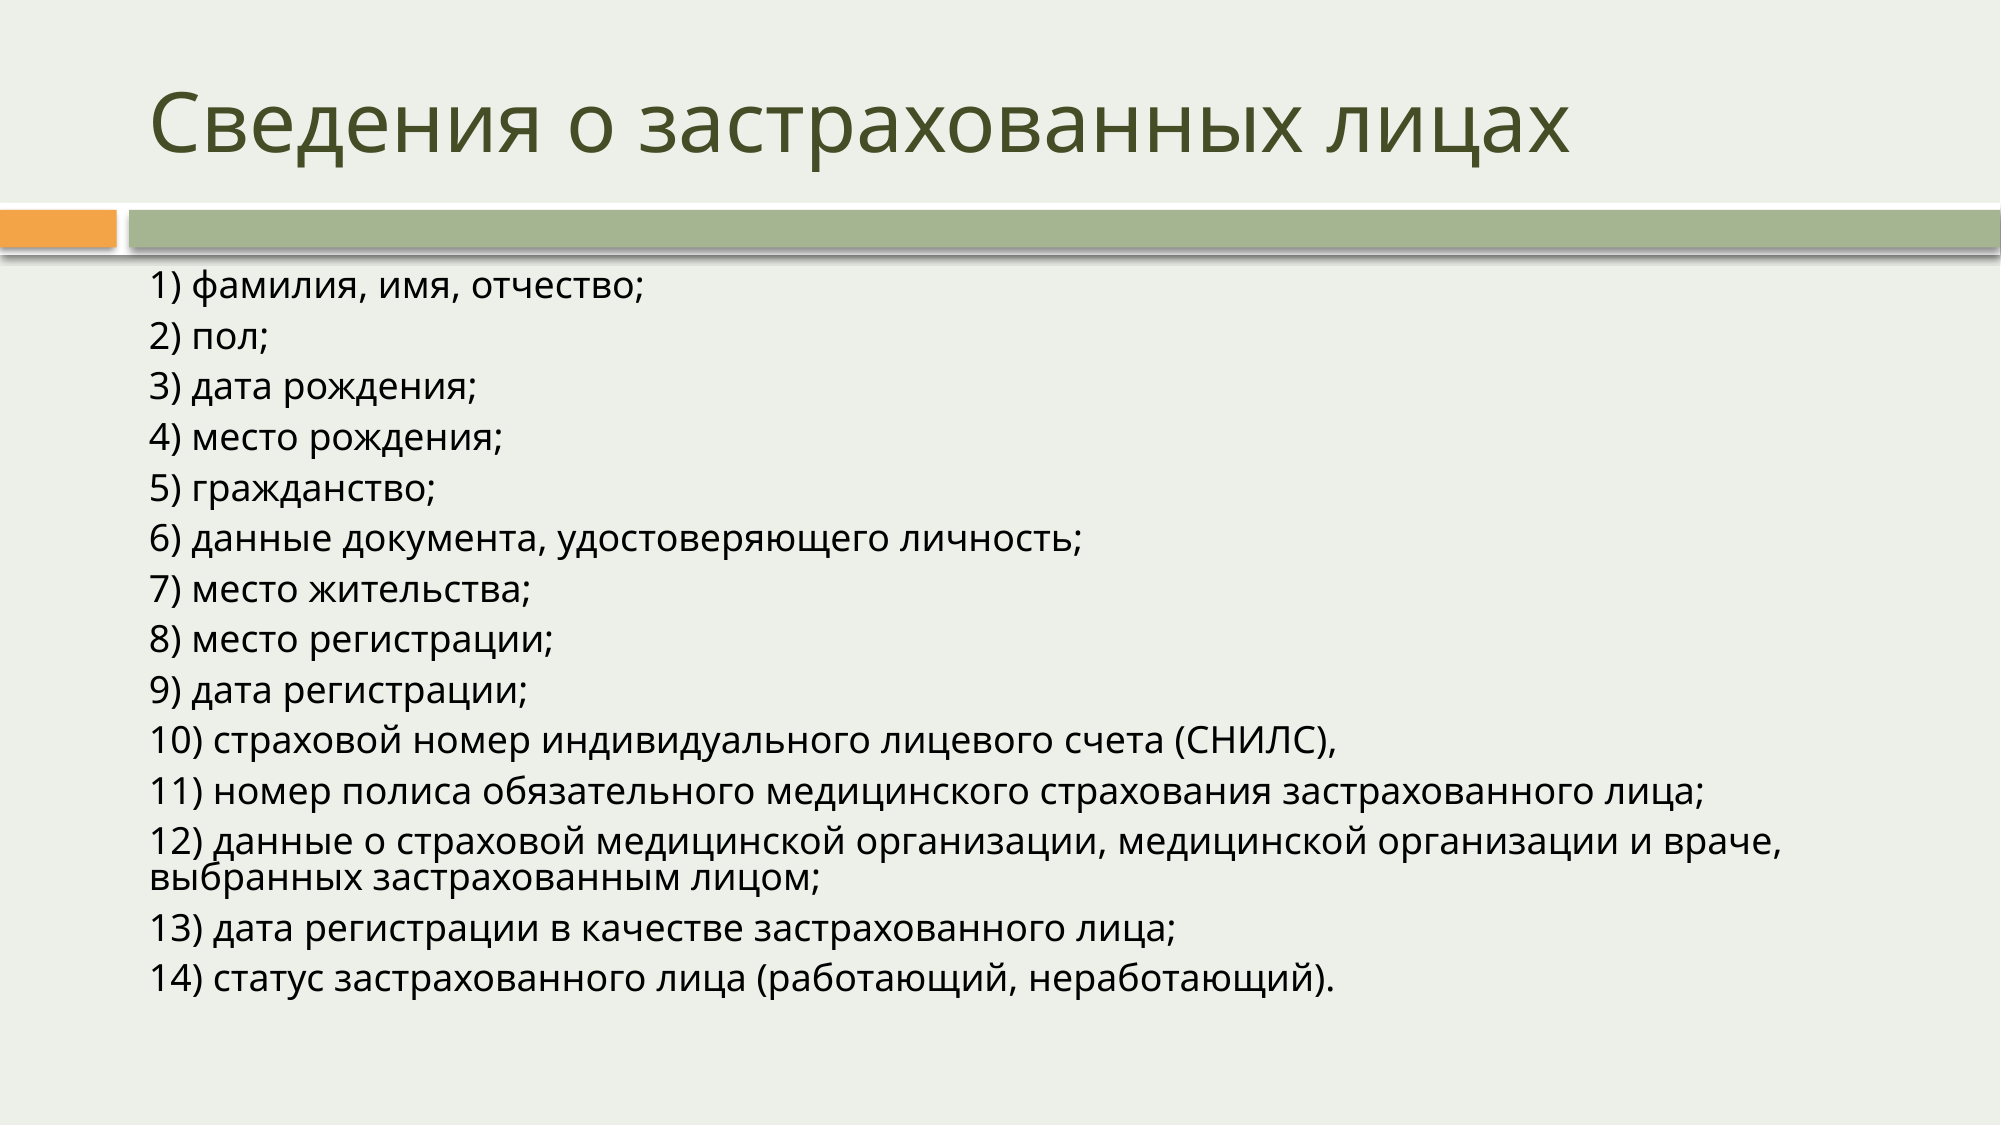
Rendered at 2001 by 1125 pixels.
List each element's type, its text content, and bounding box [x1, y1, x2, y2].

list 1) фамилия, имя, отчество; 2) пол; 3) дата рождения; 4) место рождения; 5) гражданство; 6) данные документа, удостоверяющего личность; 7) место жительства; 8) место регистрации; 9) дата регистрации; 10) страховой номер индивидуального лицевого счета (СНИЛС), 11) номер полиса обязательного медицинского страхования застрахованного лица; 12) данные о страховой медицинской организации, медицинской организации и враче, выбранных застрахованным лицом; 13) дата регистрации в качестве застрахованного лица; 14) статус застрахованного лица (работающий, неработающий). [133, 262, 1918, 1050]
title Сведения о застрахованных лицах [133, 37, 1918, 200]
